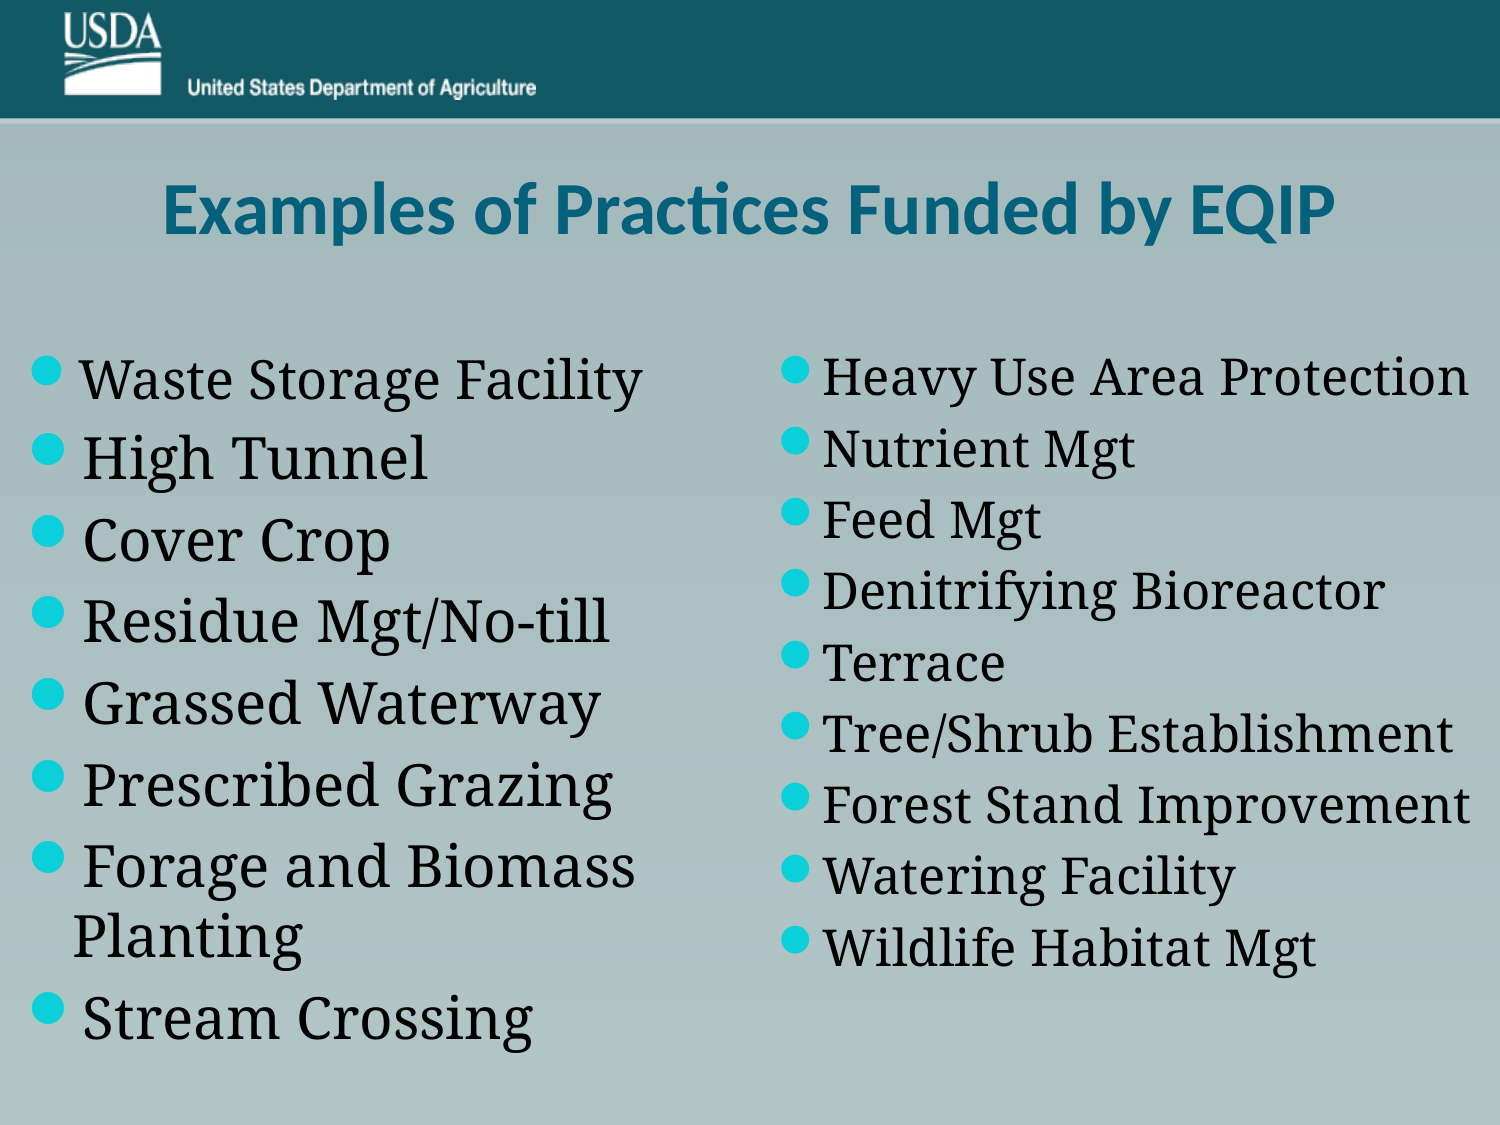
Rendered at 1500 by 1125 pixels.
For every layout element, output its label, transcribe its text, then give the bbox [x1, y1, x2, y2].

list Waste Storage Facility High Tunnel Cover Crop Residue Mgt/No-till Grassed Waterway Prescribed Grazing Forage and Biomass Planting Stream Crossing [12, 337, 738, 1125]
text_box [0, 0, 1500, 121]
list Heavy Use Area Protection Nutrient Mgt Feed Mgt Denitrifying Bioreactor Terrace Tree/Shrub Establishment Forest Stand Improvement Watering Facility Wildlife Habitat Mgt [762, 337, 1500, 1125]
title Examples of Practices Funded by EQIP [75, 121, 1425, 250]
picture [63, 12, 537, 101]
